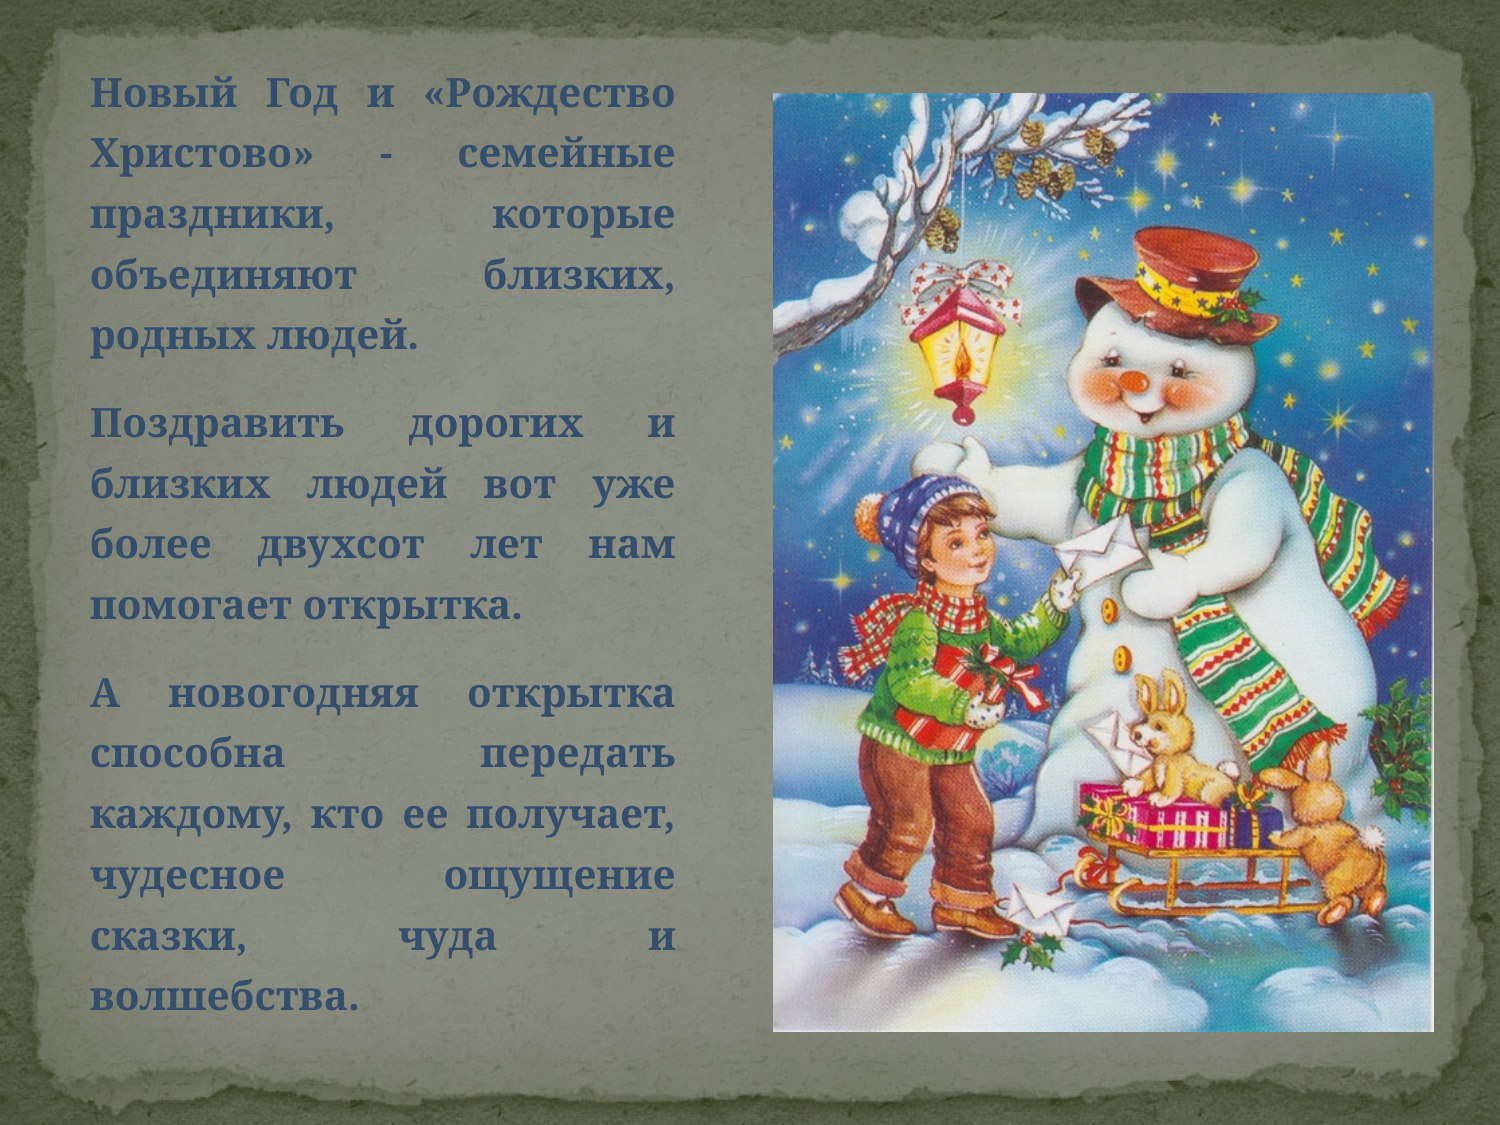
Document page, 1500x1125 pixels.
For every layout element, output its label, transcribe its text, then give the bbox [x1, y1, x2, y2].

list Новый Год и «Рождество Христово» - семейные праздники, которые объединяют близких, родных людей. Поздравить дорогих и близких людей вот уже более двухсот лет нам помогает открытка. А новогодняя открытка способна передать каждому, кто ее получает, чудесное ощущение сказки, чуда и волшебства. [75, 46, 692, 1043]
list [776, 96, 1431, 1030]
